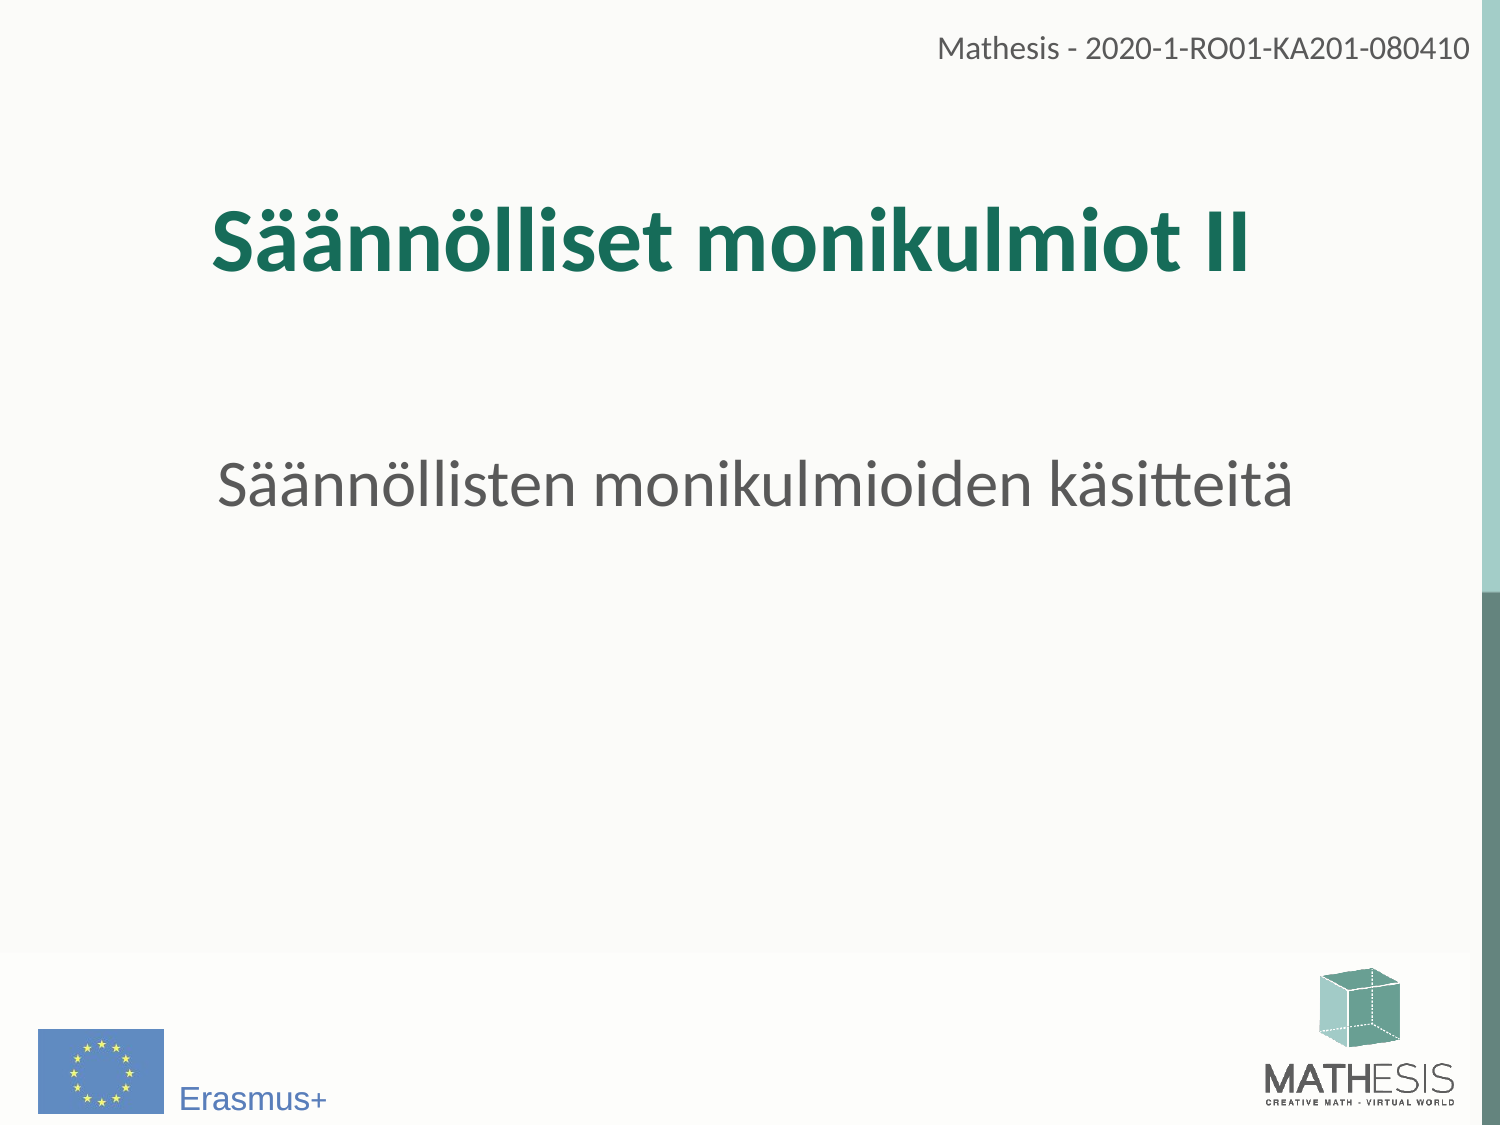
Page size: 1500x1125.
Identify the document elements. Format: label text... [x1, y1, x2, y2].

subtitle Säännöllisten monikulmioiden käsitteitä [53, 432, 1459, 721]
title Säännölliset monikulmiot II [53, 172, 1412, 414]
